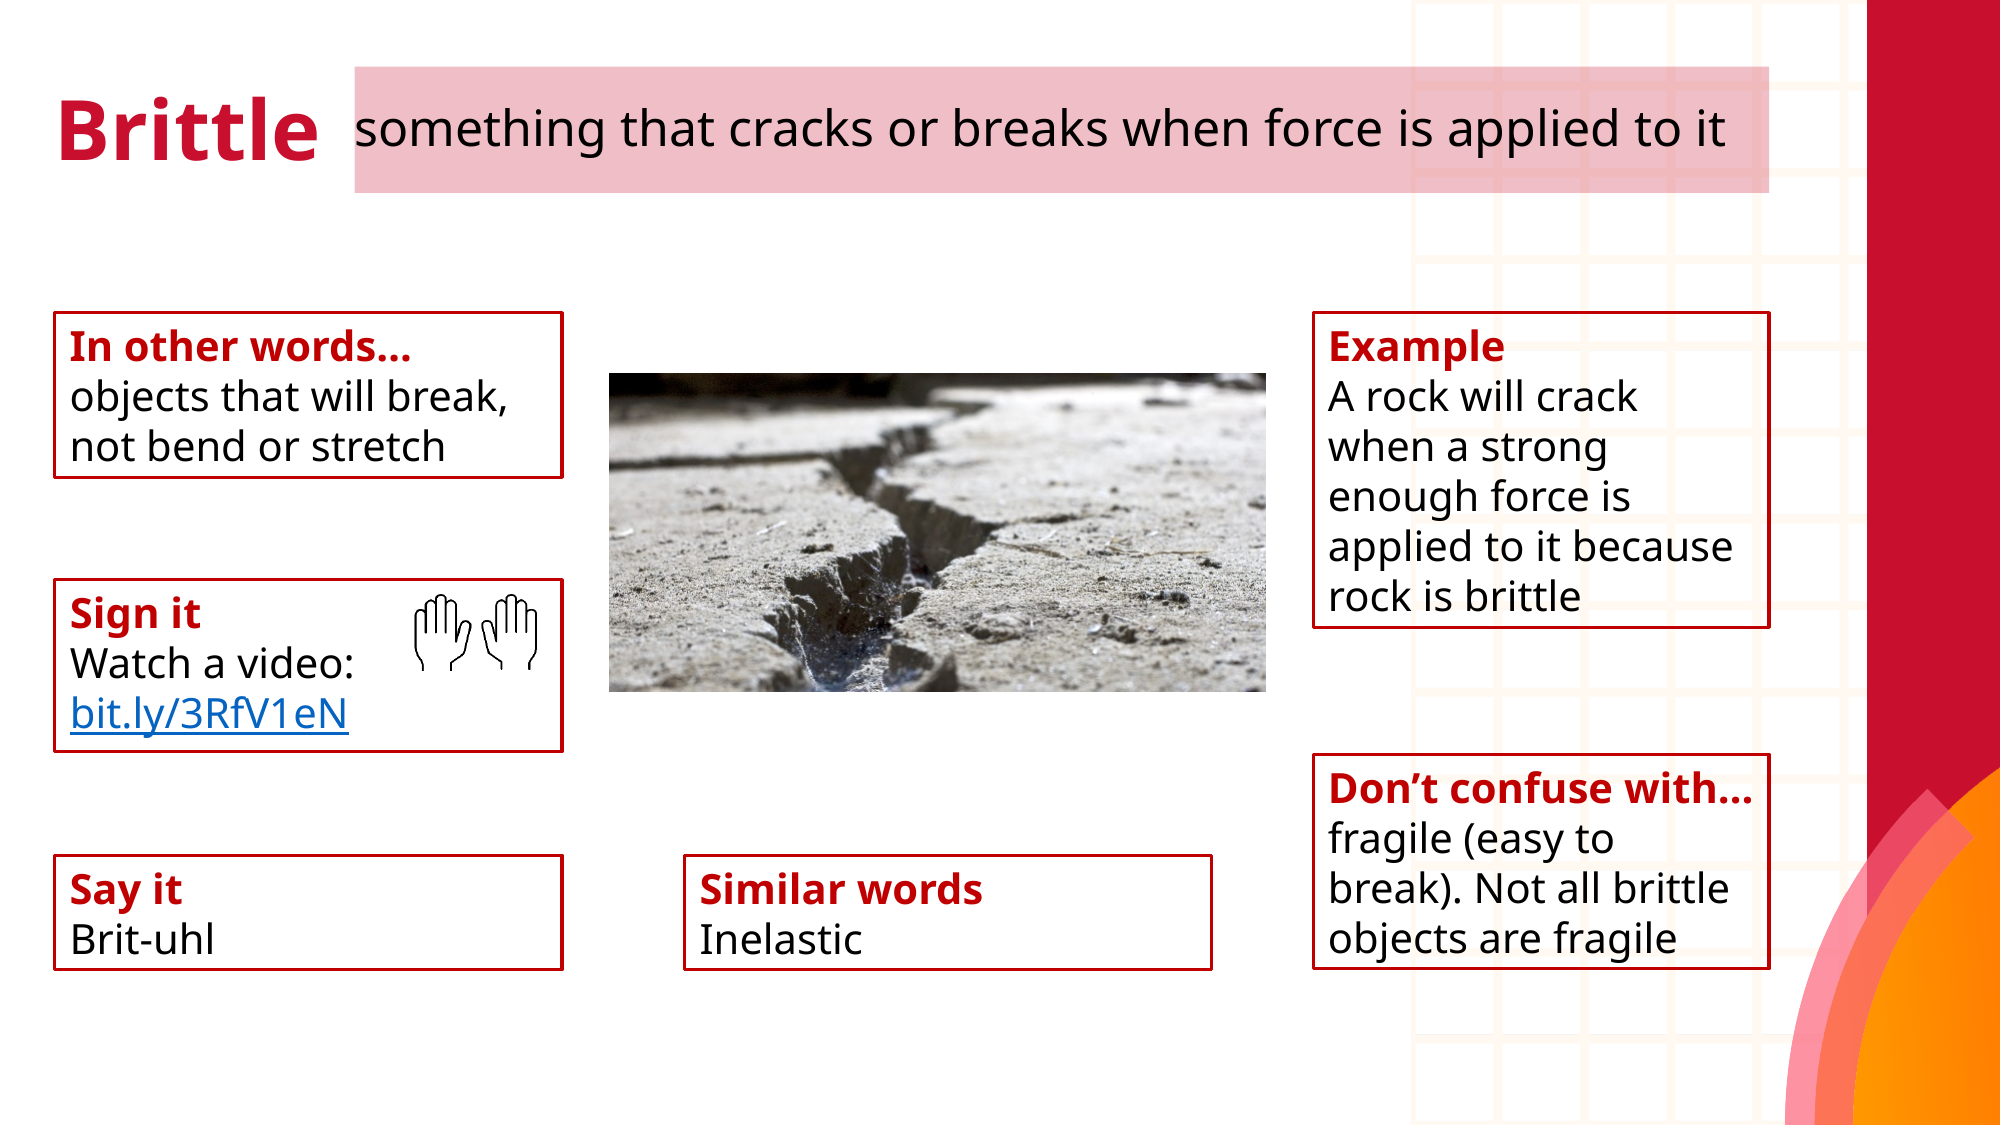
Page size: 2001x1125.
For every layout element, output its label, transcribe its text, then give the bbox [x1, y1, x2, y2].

picture [609, 373, 1266, 692]
text_box Don’t confuse with… fragile (easy to break). Not all brittle objects are fragile [1313, 754, 1770, 969]
picture [394, 588, 557, 678]
text_box Say it Brit-uhl [54, 855, 563, 970]
text_box Similar words Inelastic [684, 855, 1212, 970]
text_box something that cracks or breaks when force is applied to it [354, 66, 1770, 193]
picture [1411, 0, 2000, 1125]
text_box Example A rock will crack when a strong enough force is applied to it because rock is brittle [1313, 312, 1770, 628]
text_box Sign it Watch a video: bit.ly/3RfV1eN [54, 579, 563, 752]
title Brittle [54, 88, 354, 161]
text_box [1851, 88, 1985, 765]
text_box In other words… objects that will break, not bend or stretch [54, 312, 563, 478]
